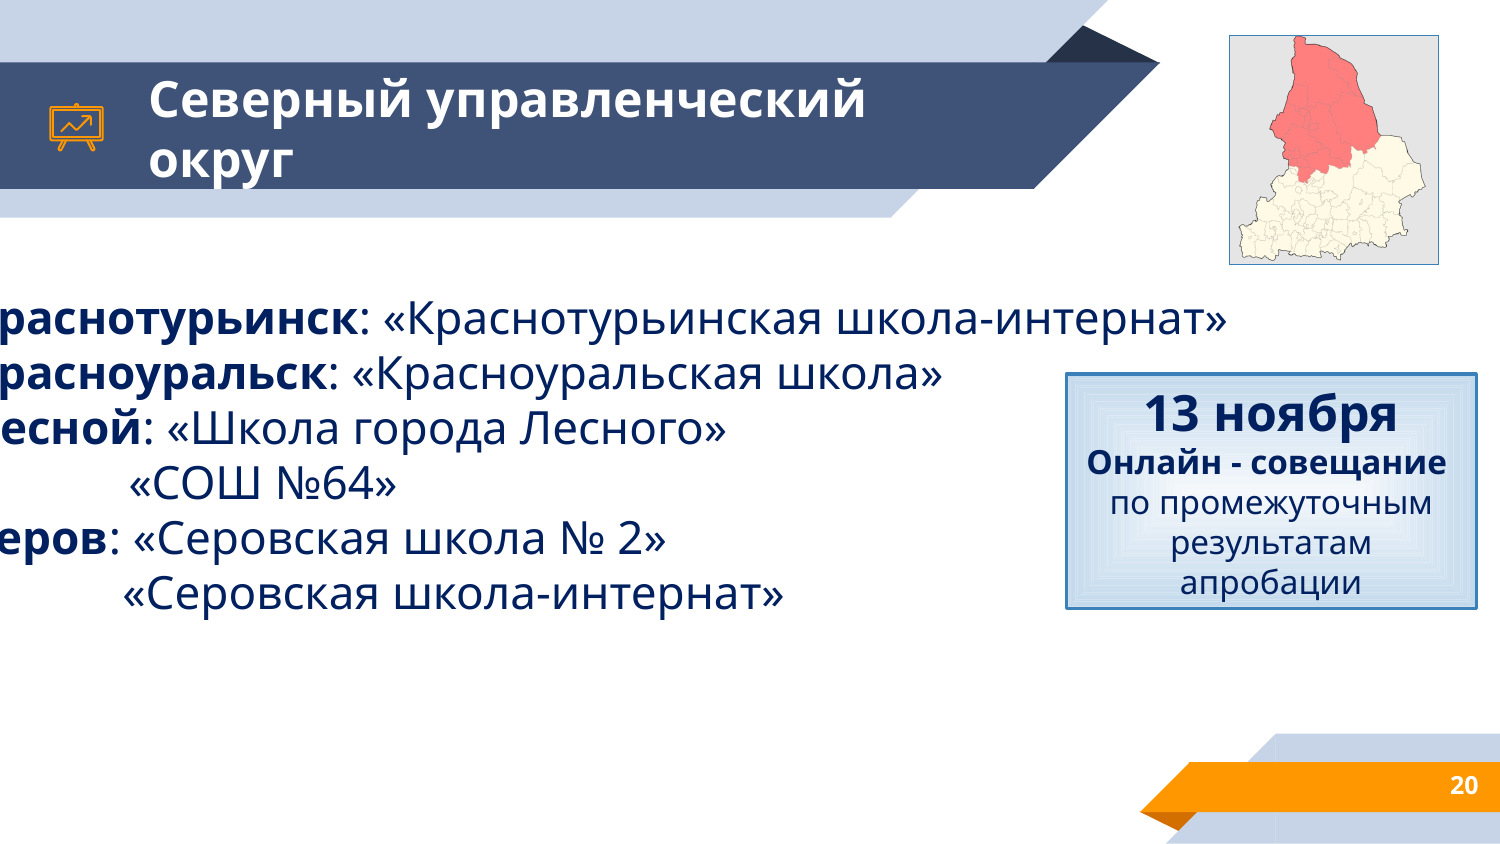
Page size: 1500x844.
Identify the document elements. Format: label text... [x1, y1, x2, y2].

slide_number 20 [1249, 760, 1494, 813]
title Северный управленческий округ [133, 64, 997, 190]
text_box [50, 103, 103, 151]
text_box Краснотурьинск: «Краснотурьинская школа-интернат» Красноуральск: «Красноуральская школа» Лесной: «Школа города Лесного» «СОШ №64» Серов: «Серовская школа № 2» «Серовская школа-интернат» [0, 281, 1244, 626]
picture [1229, 35, 1440, 266]
text_box 13 ноября Онлайн - совещание по промежуточным результатам апробации [1066, 373, 1477, 609]
